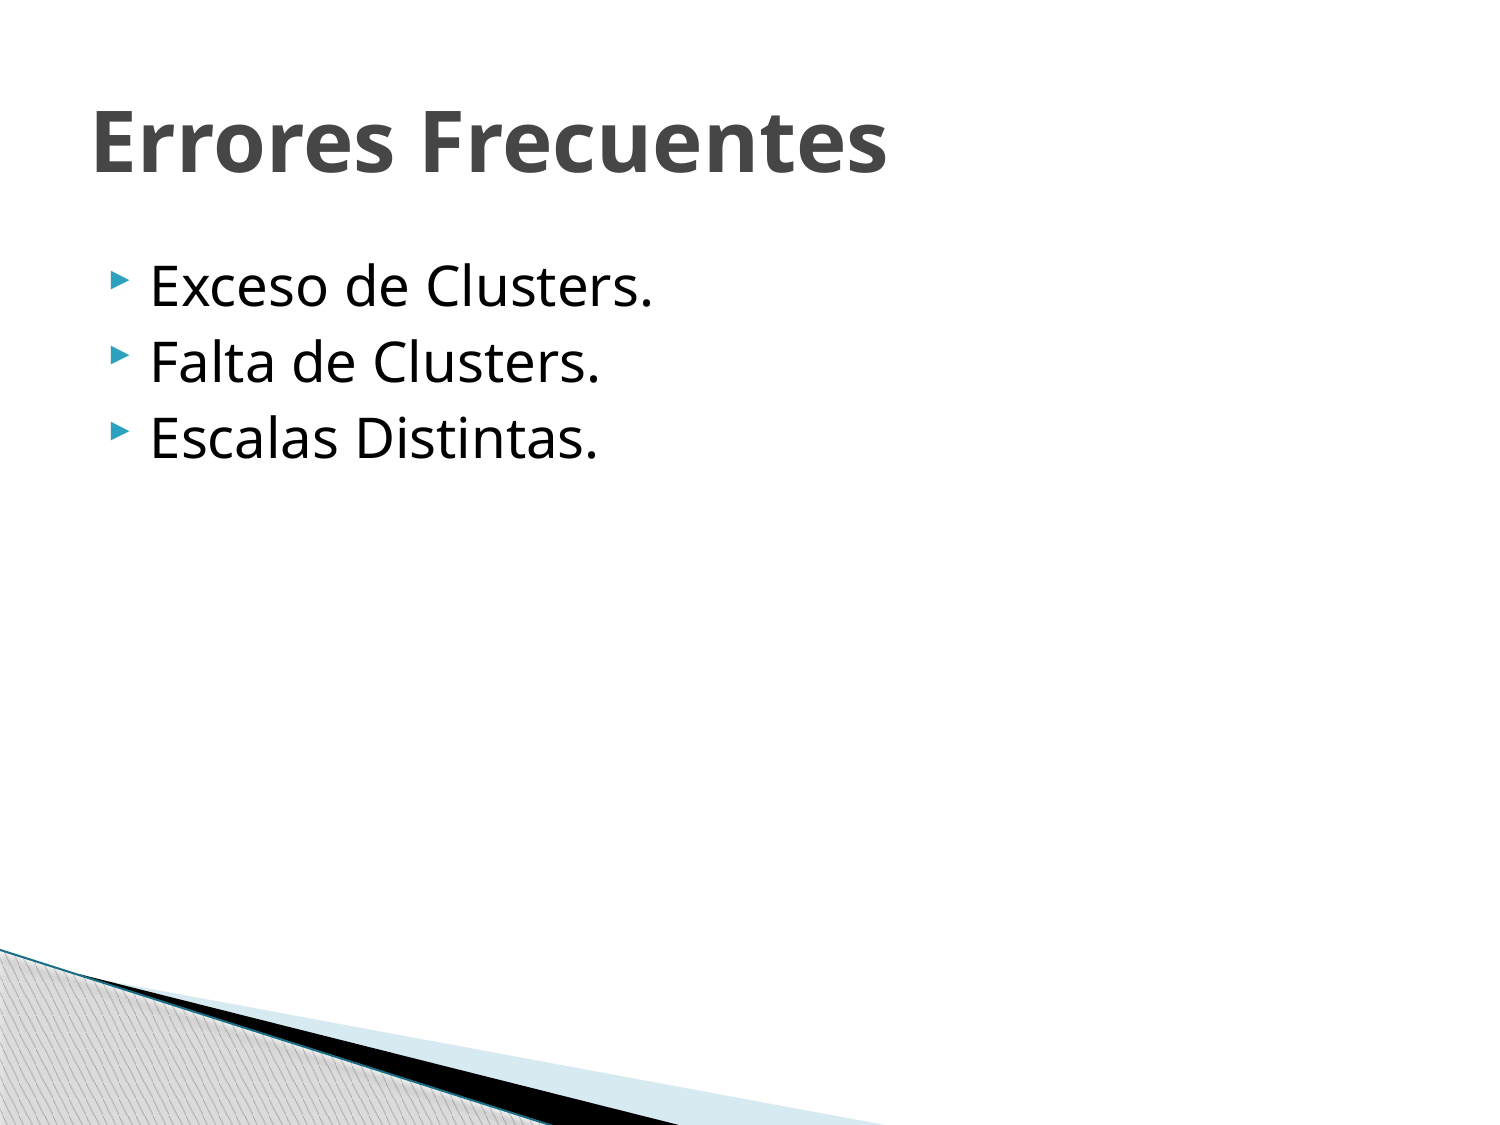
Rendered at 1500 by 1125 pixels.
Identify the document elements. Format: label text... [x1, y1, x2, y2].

list Exceso de Clusters. Falta de Clusters. Escalas Distintas. [75, 243, 1425, 986]
title Errores Frecuentes [75, 45, 1425, 233]
